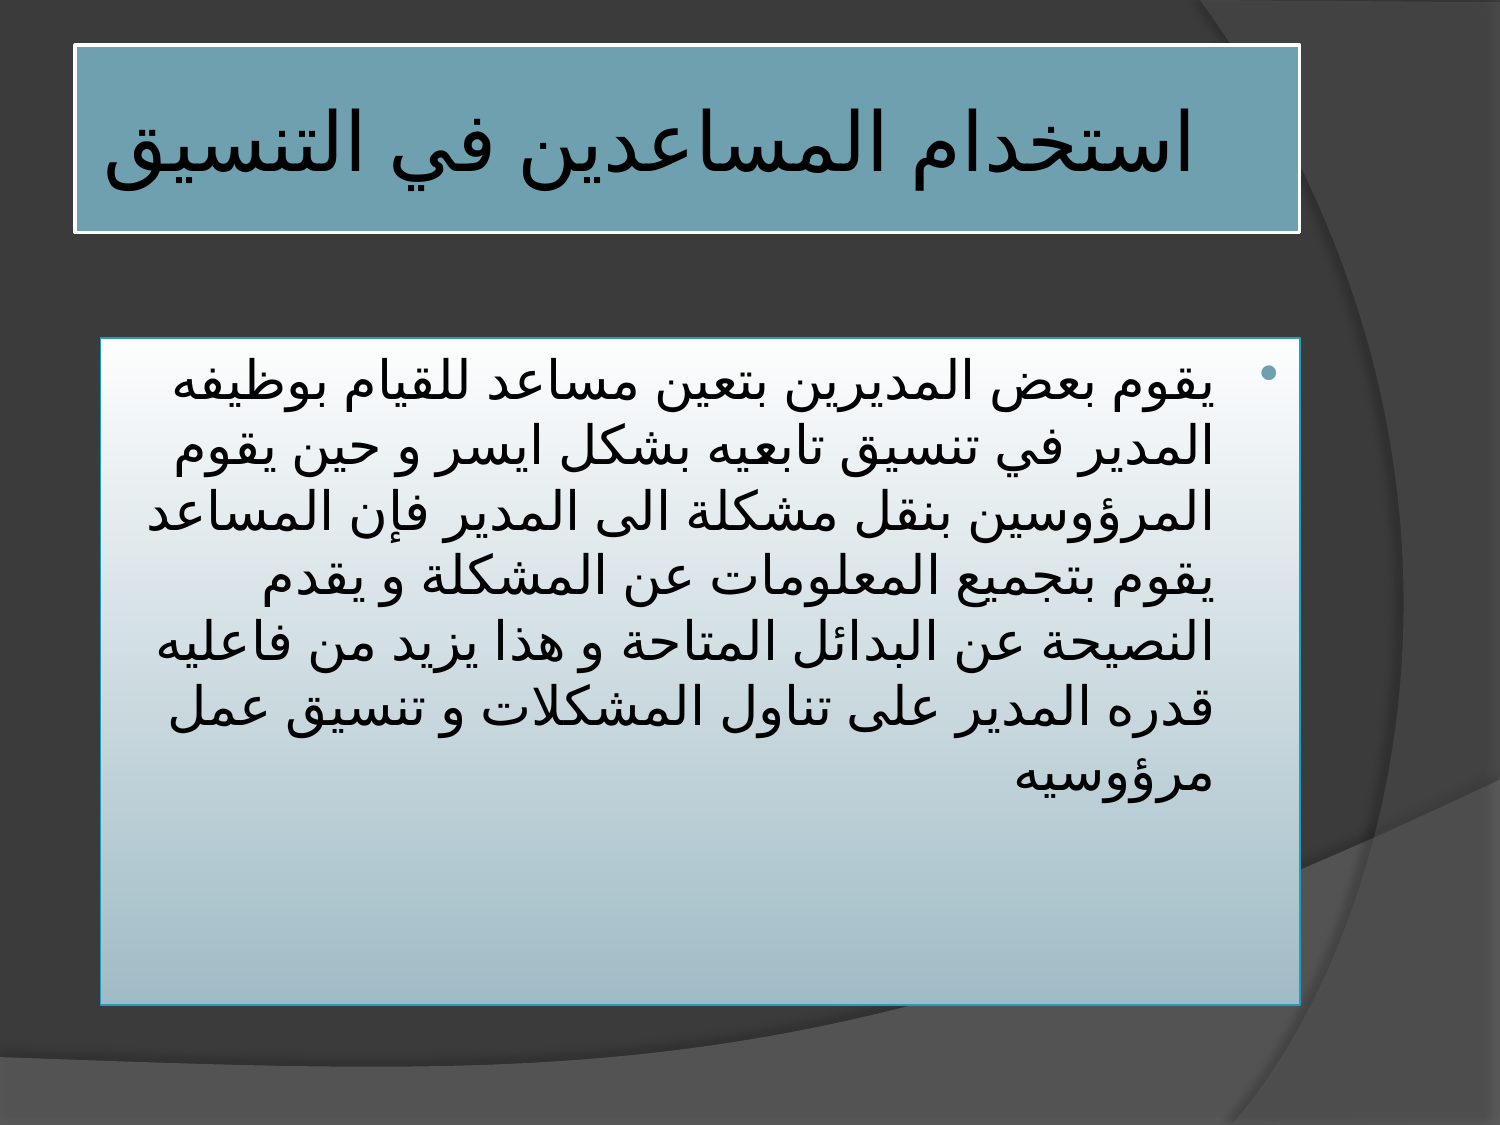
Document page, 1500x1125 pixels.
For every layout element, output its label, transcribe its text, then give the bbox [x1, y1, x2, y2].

title استخدام المساعدين في التنسيق [73, 43, 1301, 234]
list يقوم بعض المديرين بتعين مساعد للقيام بوظيفه المدير في تنسيق تابعيه بشكل ايسر و حين يقوم المرؤوسين بنقل مشكلة الى المدير فإن المساعد يقوم بتجميع المعلومات عن المشكلة و يقدم النصيحة عن البدائل المتاحة و هذا يزيد من فاعليه قدره المدير على تناول المشكلات و تنسيق عمل مرؤوسيه [100, 337, 1301, 1006]
